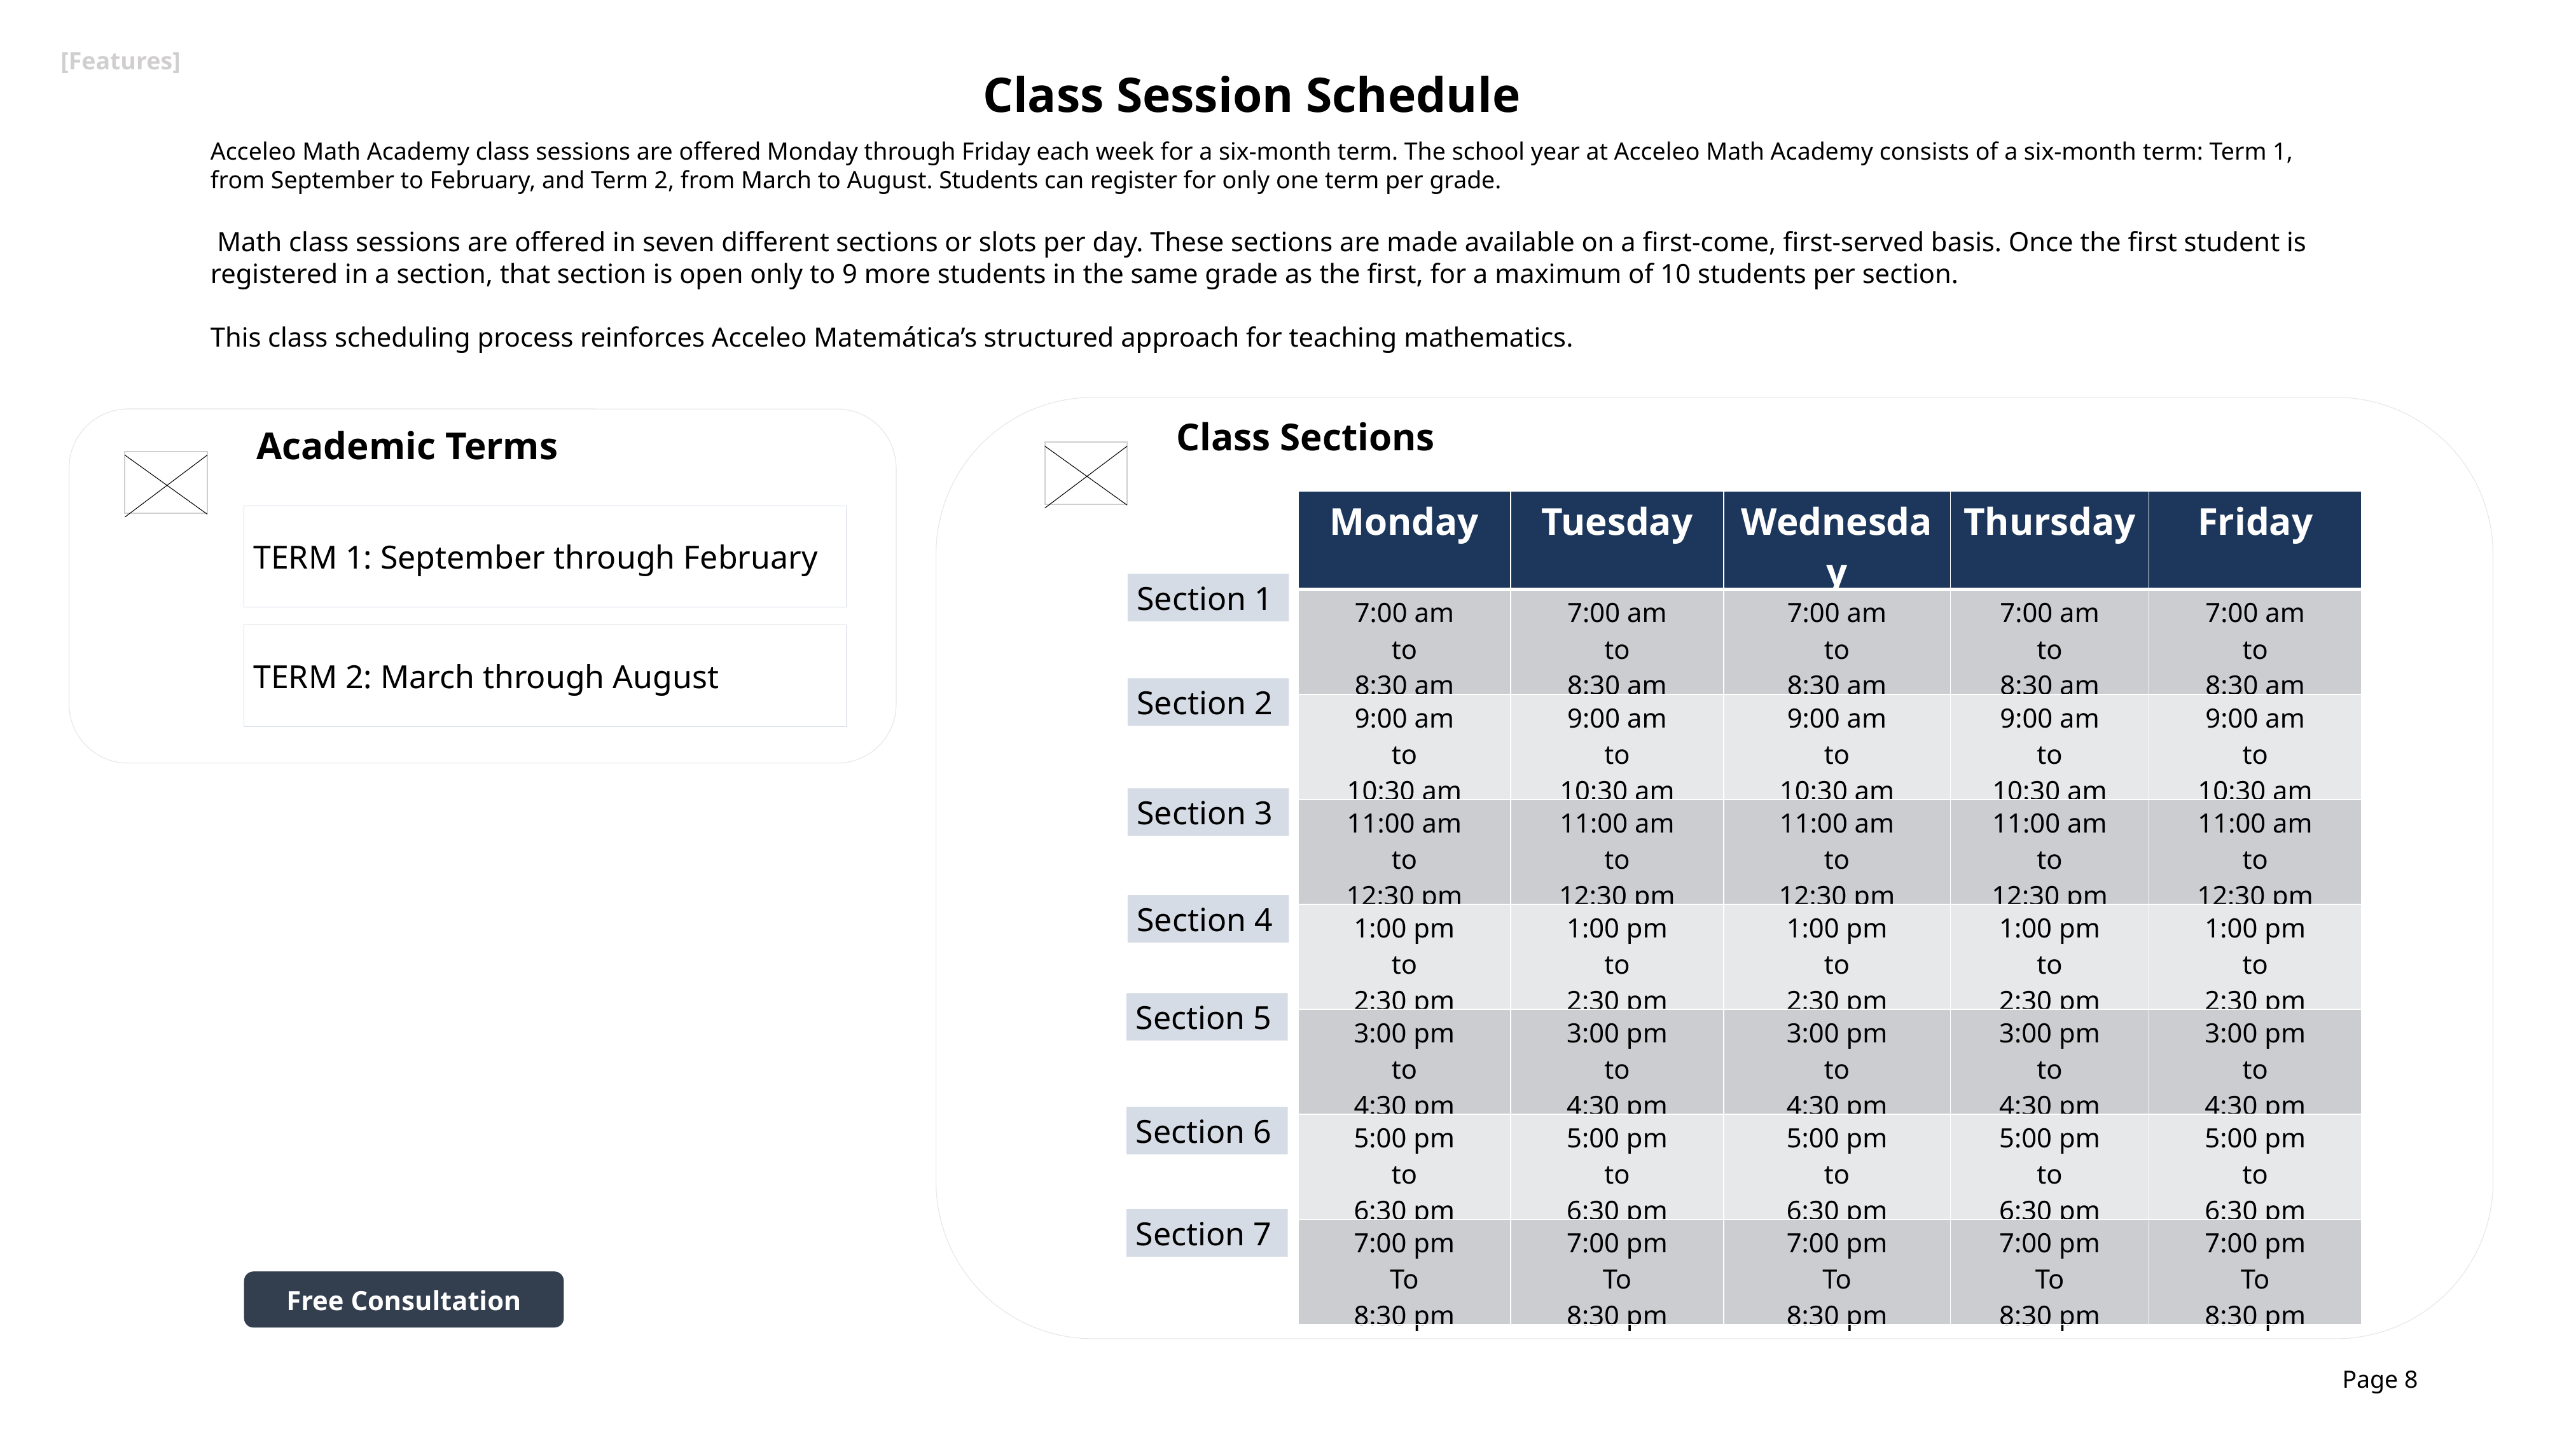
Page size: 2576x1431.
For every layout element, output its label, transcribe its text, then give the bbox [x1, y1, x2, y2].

text_box Section 1 [1127, 574, 1289, 621]
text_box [125, 455, 207, 515]
table_cell 7:00 pm To 8:30 pm [1724, 1220, 1950, 1324]
table_header Friday [2149, 492, 2361, 588]
table_cell 9:00 am to 10:30 am [1724, 695, 1950, 799]
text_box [1044, 446, 1128, 506]
table_cell 11:00 am to 12:30 pm [1299, 800, 1510, 904]
table_cell 7:00 pm To 8:30 pm [1511, 1220, 1723, 1324]
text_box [1044, 506, 1128, 508]
table_cell 3:00 pm to 4:30 pm [1299, 1010, 1510, 1114]
table_cell 7:00 am to 8:30 am [1299, 591, 1510, 694]
table_cell 5:00 pm to 6:30 pm [1951, 1115, 2149, 1219]
table_cell 7:00 am to 8:30 am [1724, 591, 1950, 694]
text_box [68, 408, 897, 764]
table_cell 1:00 pm to 2:30 pm [1951, 905, 2149, 1009]
table_cell 5:00 pm to 6:30 pm [2149, 1115, 2361, 1219]
table_cell 11:00 am to 12:30 pm [2149, 800, 2361, 904]
text_box Class Sections [1167, 408, 1582, 463]
text_box Acceleo Math Academy class sessions are offered Monday through Friday each week for a six-month term. The school year at Acceleo Math Academy consists of a six-month term: Term 1, from September to February, and Term 2, from March to August. Students can register for only one term per grade. Math class sessions are offered in seven different sections or slots per day. These sections are made available on a first-come, first-served basis. Once the first student is registered in a section, that section is open only to 9 more students in the same grade as the first, for a maximum of 10 students per section. This class scheduling process reinforces Acceleo Matemática’s structured approach for teaching mathematics. [201, 131, 2360, 357]
table_cell 9:00 am to 10:30 am [1511, 695, 1723, 799]
table_cell 7:00 pm To 8:30 pm [1951, 1220, 2149, 1324]
table_cell 7:00 pm To 8:30 pm [1299, 1220, 1510, 1324]
text_box Class Session Schedule [973, 60, 1602, 127]
text_box Section 7 [1126, 1209, 1288, 1257]
text_box Section 4 [1127, 895, 1289, 943]
text_box [124, 451, 208, 514]
table_cell 11:00 am to 12:30 pm [1724, 800, 1950, 904]
text_box Academic Terms [247, 417, 663, 472]
table_cell 5:00 pm to 6:30 pm [1299, 1115, 1510, 1219]
table_cell 3:00 pm to 4:30 pm [1724, 1010, 1950, 1114]
text_box [Features] [51, 41, 201, 79]
table_cell 11:00 am to 12:30 pm [1951, 800, 2149, 904]
table_header Wednesday [1724, 492, 1950, 588]
table_cell 1:00 pm to 2:30 pm [2149, 905, 2361, 1009]
text_box Section 6 [1126, 1107, 1288, 1155]
table_cell 1:00 pm to 2:30 pm [1724, 905, 1950, 1009]
table_header Tuesday [1511, 492, 1723, 588]
text_box Page 8 [2018, 1359, 2428, 1398]
text_box TERM 1: September through February [244, 506, 847, 607]
table_cell 7:00 am to 8:30 am [1511, 591, 1723, 694]
table_cell 11:00 am to 12:30 pm [1511, 800, 1723, 904]
table_cell 9:00 am to 10:30 am [1951, 695, 2149, 799]
table_cell 7:00 pm To 8:30 pm [2149, 1220, 2361, 1324]
table_cell 1:00 pm to 2:30 pm [1299, 905, 1510, 1009]
text_box Free Consultation [243, 1271, 565, 1329]
table_cell 5:00 pm to 6:30 pm [1724, 1115, 1950, 1219]
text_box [125, 515, 207, 518]
table_cell 3:00 pm to 4:30 pm [1511, 1010, 1723, 1114]
text_box [935, 396, 2494, 1339]
text_box TERM 2: March through August [244, 625, 847, 727]
table_cell 7:00 am to 8:30 am [2149, 591, 2361, 694]
table_cell 5:00 pm to 6:30 pm [1511, 1115, 1723, 1219]
text_box Section 3 [1127, 788, 1289, 836]
table_header Monday [1299, 492, 1510, 588]
text_box [1044, 441, 1128, 446]
text_box Section 5 [1126, 993, 1288, 1041]
table_cell 9:00 am to 10:30 am [1299, 695, 1510, 799]
table_cell 7:00 am to 8:30 am [1951, 591, 2149, 694]
text_box Section 2 [1127, 678, 1289, 726]
table_cell 9:00 am to 10:30 am [2149, 695, 2361, 799]
table_header Thursday [1951, 492, 2149, 588]
table_cell 3:00 pm to 4:30 pm [1951, 1010, 2149, 1114]
table_cell 3:00 pm to 4:30 pm [2149, 1010, 2361, 1114]
table_cell 1:00 pm to 2:30 pm [1511, 905, 1723, 1009]
